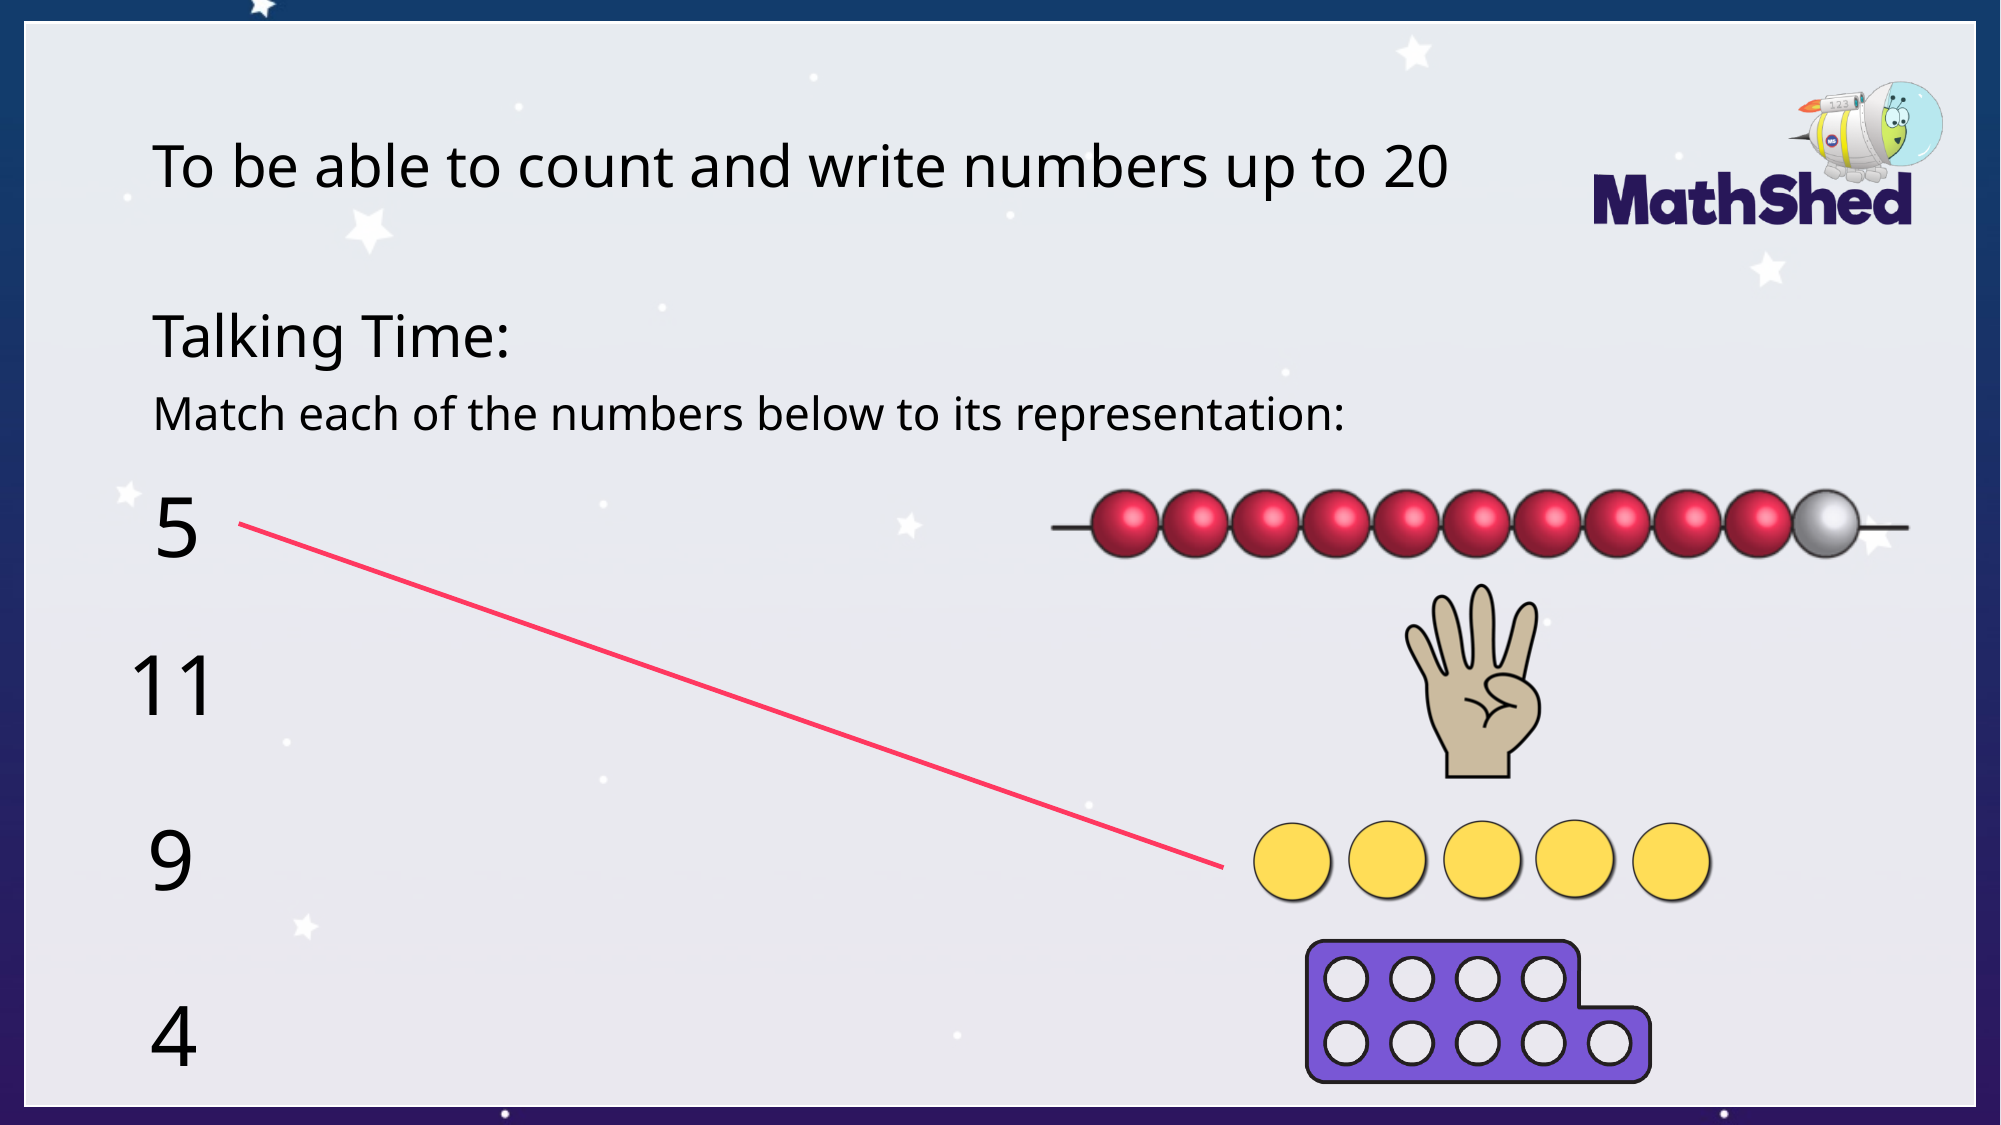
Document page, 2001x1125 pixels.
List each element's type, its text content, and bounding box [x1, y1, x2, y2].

title To be able to count and write numbers up to 20 [137, 59, 1578, 278]
text_box 9 [132, 800, 210, 915]
list Talking Time: Match each of the numbers below to its representation: [137, 299, 1863, 1014]
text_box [238, 523, 1224, 868]
text_box 5 [138, 466, 216, 582]
text_box 4 [135, 975, 214, 1091]
text_box 11 [112, 625, 237, 740]
picture [0, 0, 2001, 1125]
